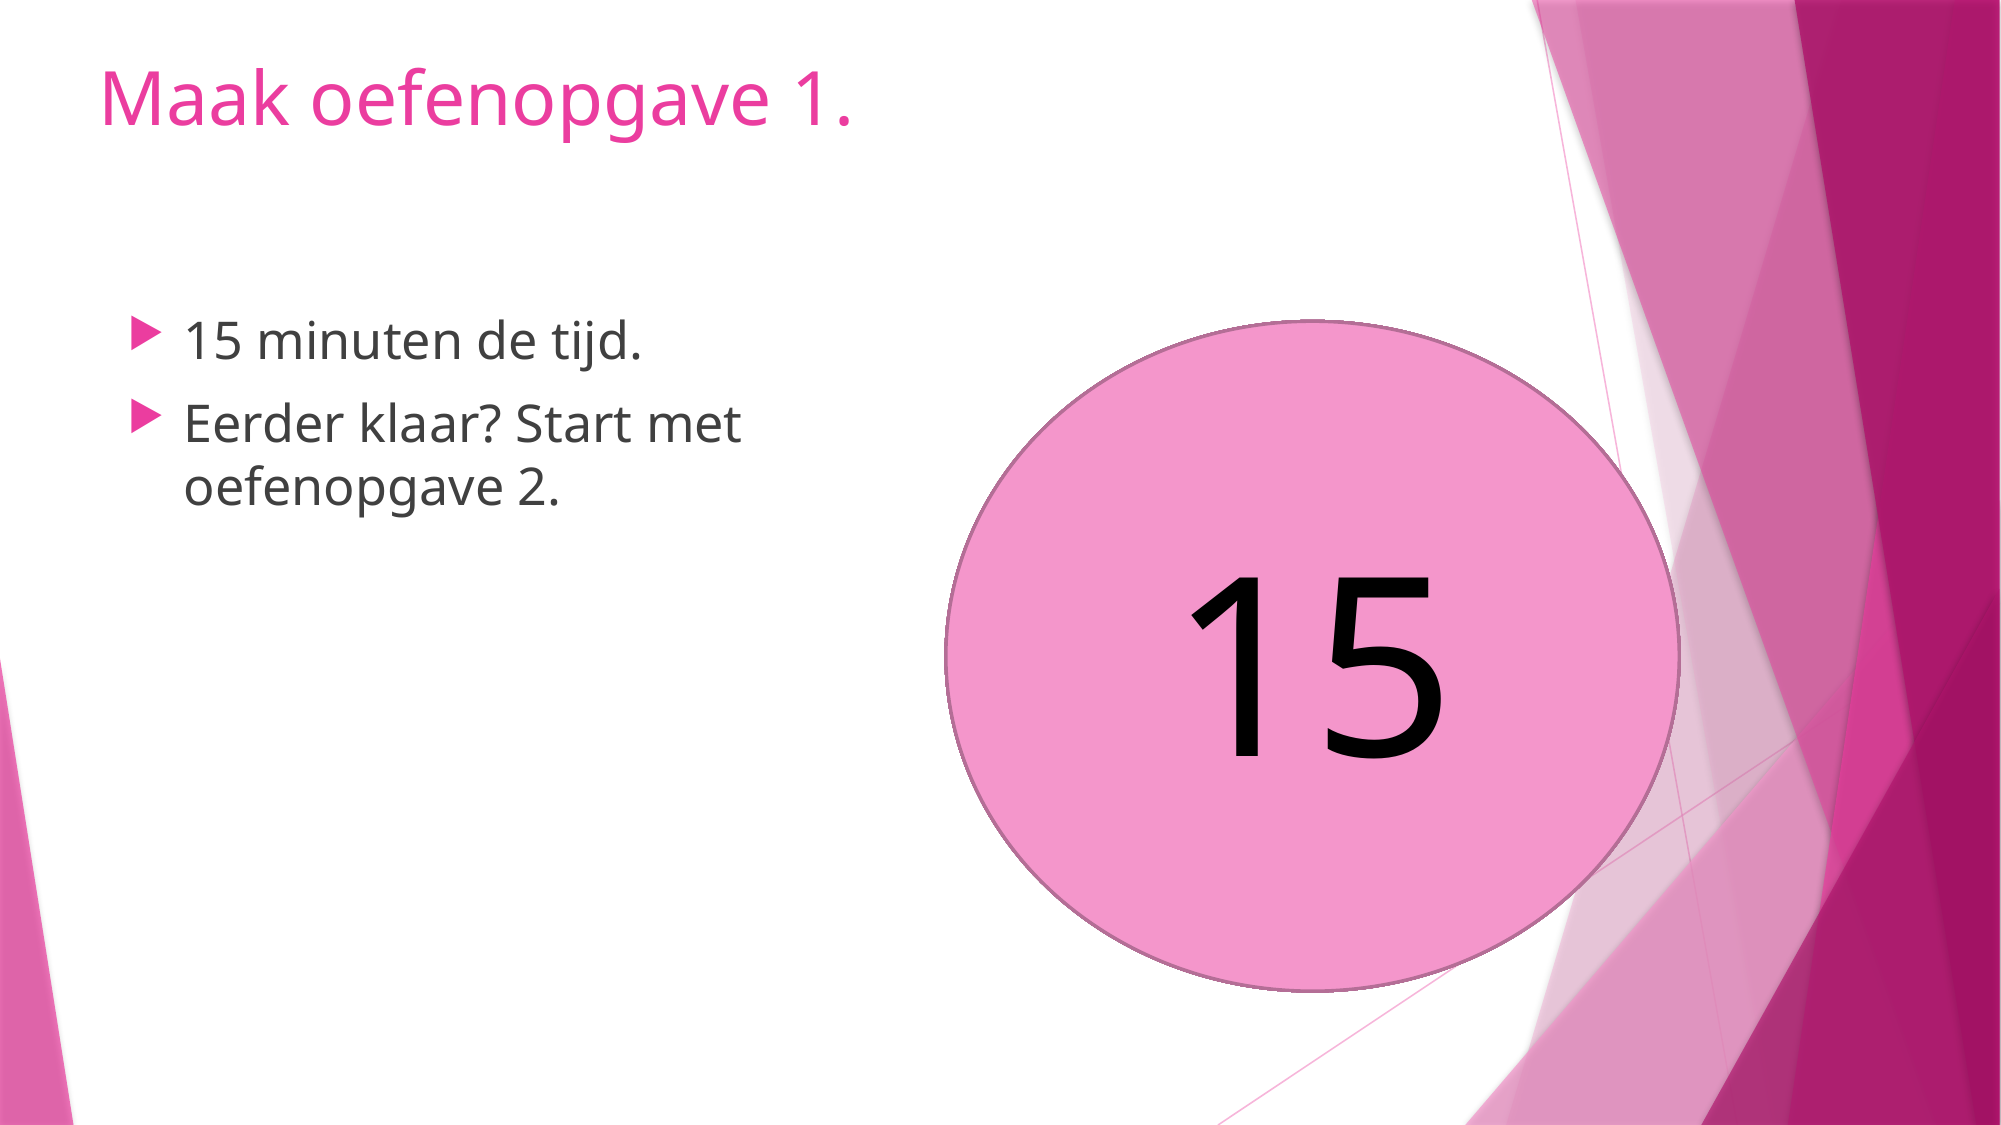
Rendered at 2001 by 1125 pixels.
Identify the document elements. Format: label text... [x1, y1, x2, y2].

list 15 minuten de tijd. Eerder klaar? Start met oefenopgave 2. [112, 299, 896, 992]
title Maak oefenopgave 1. [83, 42, 1494, 260]
text_box 15 [944, 319, 1681, 993]
